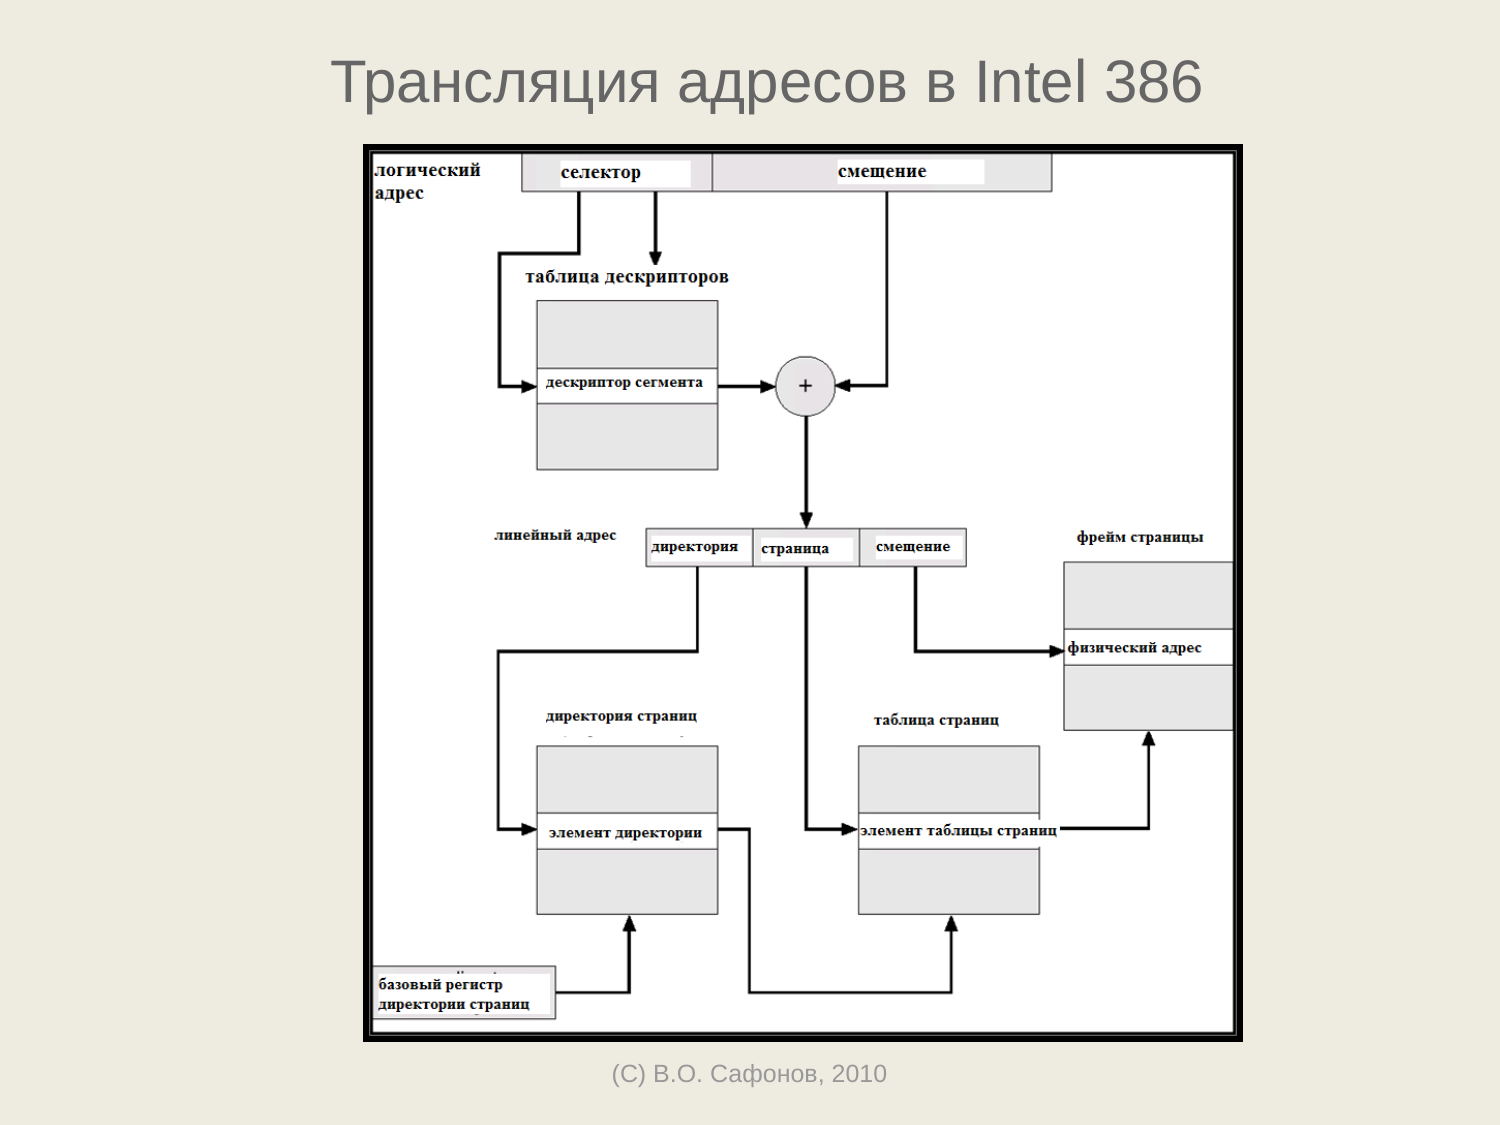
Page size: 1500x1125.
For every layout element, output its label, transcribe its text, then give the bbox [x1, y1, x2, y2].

title Трансляция адресов в Intel 386 [116, 34, 1418, 123]
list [363, 143, 1243, 1042]
footer (C) В.О. Сафонов, 2010 [512, 1042, 988, 1103]
